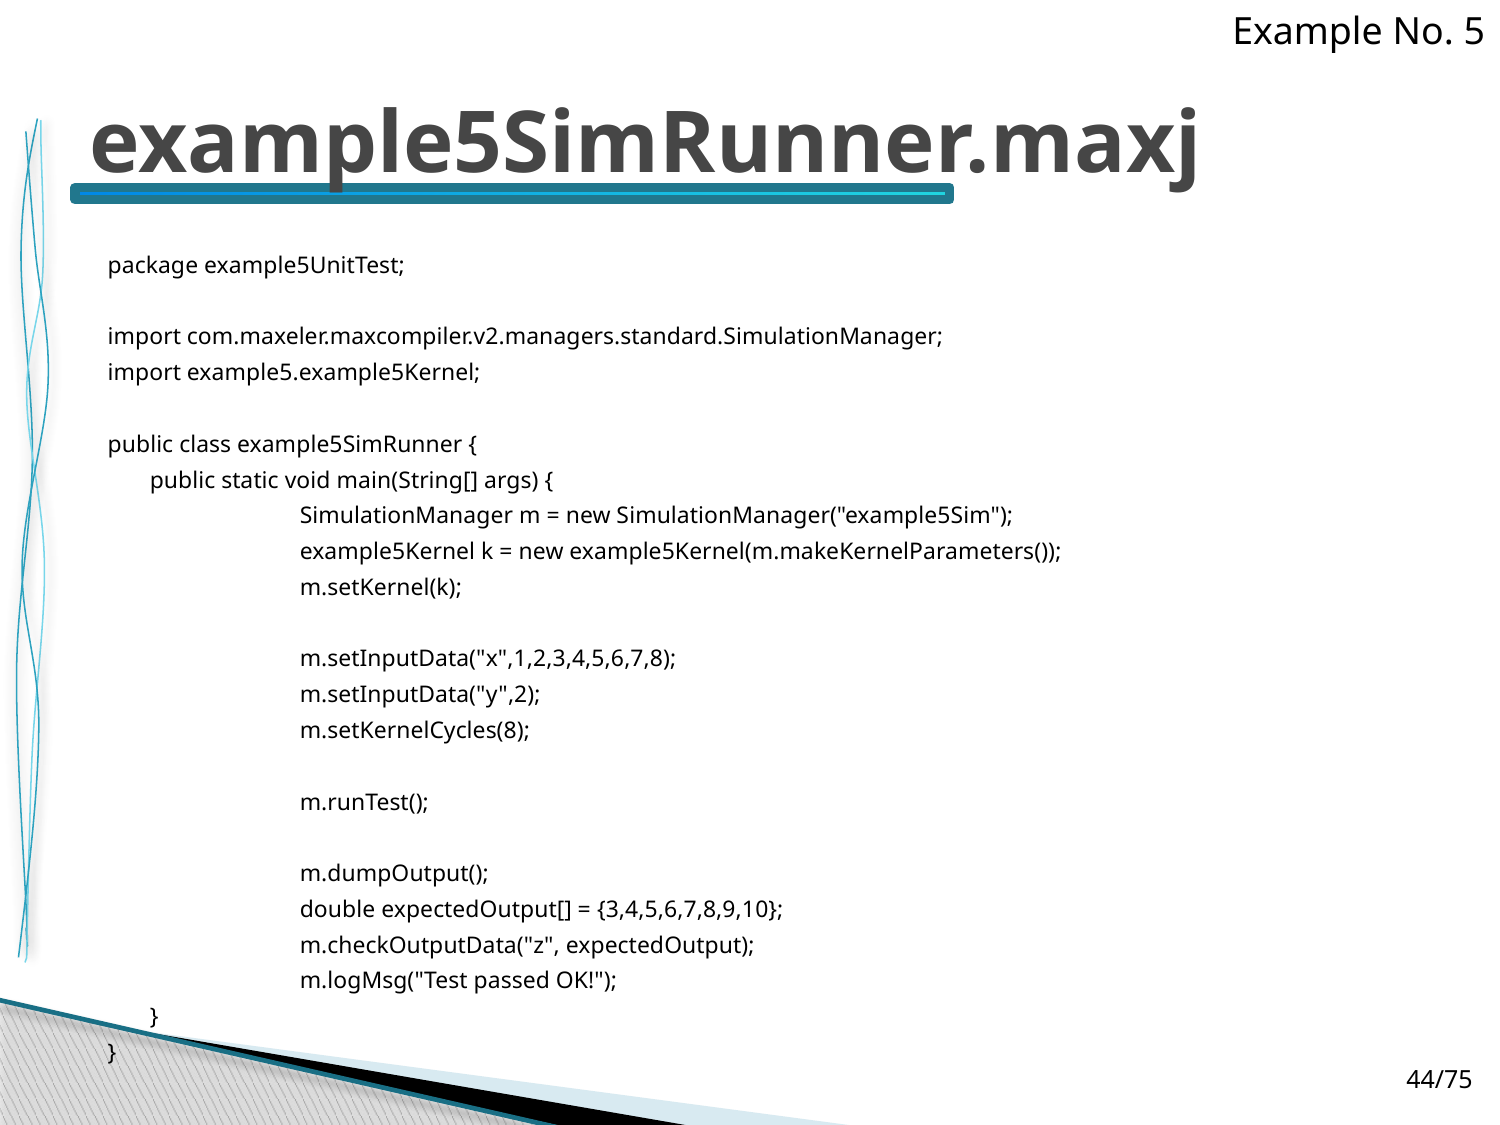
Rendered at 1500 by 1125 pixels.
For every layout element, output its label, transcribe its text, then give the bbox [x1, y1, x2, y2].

title example5SimRunner.maxj [75, 45, 1425, 233]
list Example No. 5 [1074, 0, 1500, 63]
list package example5UnitTest; import com.maxeler.maxcompiler.v2.managers.standard.SimulationManager; import example5.example5Kernel; public class example5SimRunner { public static void main(String[] args) { SimulationManager m = new SimulationManager("example5Sim"); example5Kernel k = new example5Kernel(m.makeKernelParameters()); m.setKernel(k); m.setInputData("x",1,2,3,4,5,6,7,8); m.setInputData("y",2); m.setKernelCycles(8); m.runTest(); m.dumpOutput(); double expectedOutput[] = {3,4,5,6,7,8,9,10}; m.checkOutputData("z", expectedOutput); m.logMsg("Test passed OK!"); } } [75, 243, 1425, 986]
